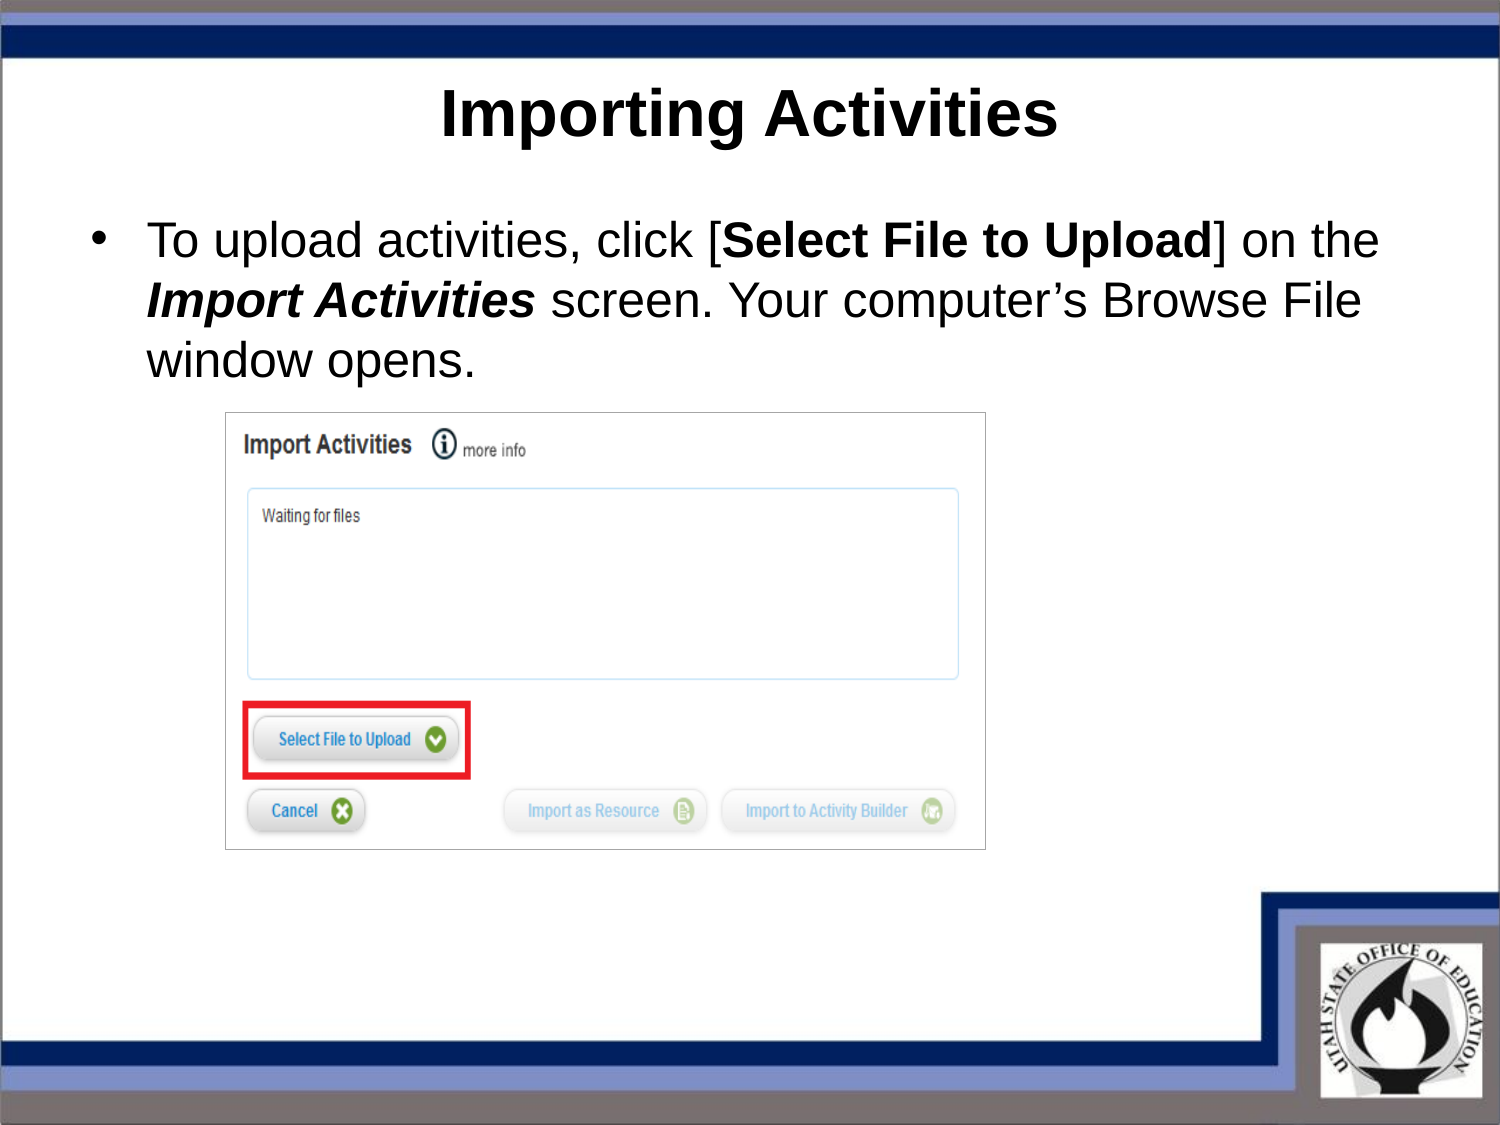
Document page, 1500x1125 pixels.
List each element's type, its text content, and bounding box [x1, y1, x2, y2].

title Importing Activities [75, 45, 1425, 175]
list To upload activities, click [Select File to Upload] on the Import Activities screen. Your computer’s Browse File window opens. [75, 200, 1426, 825]
picture [0, 0, 1500, 1125]
